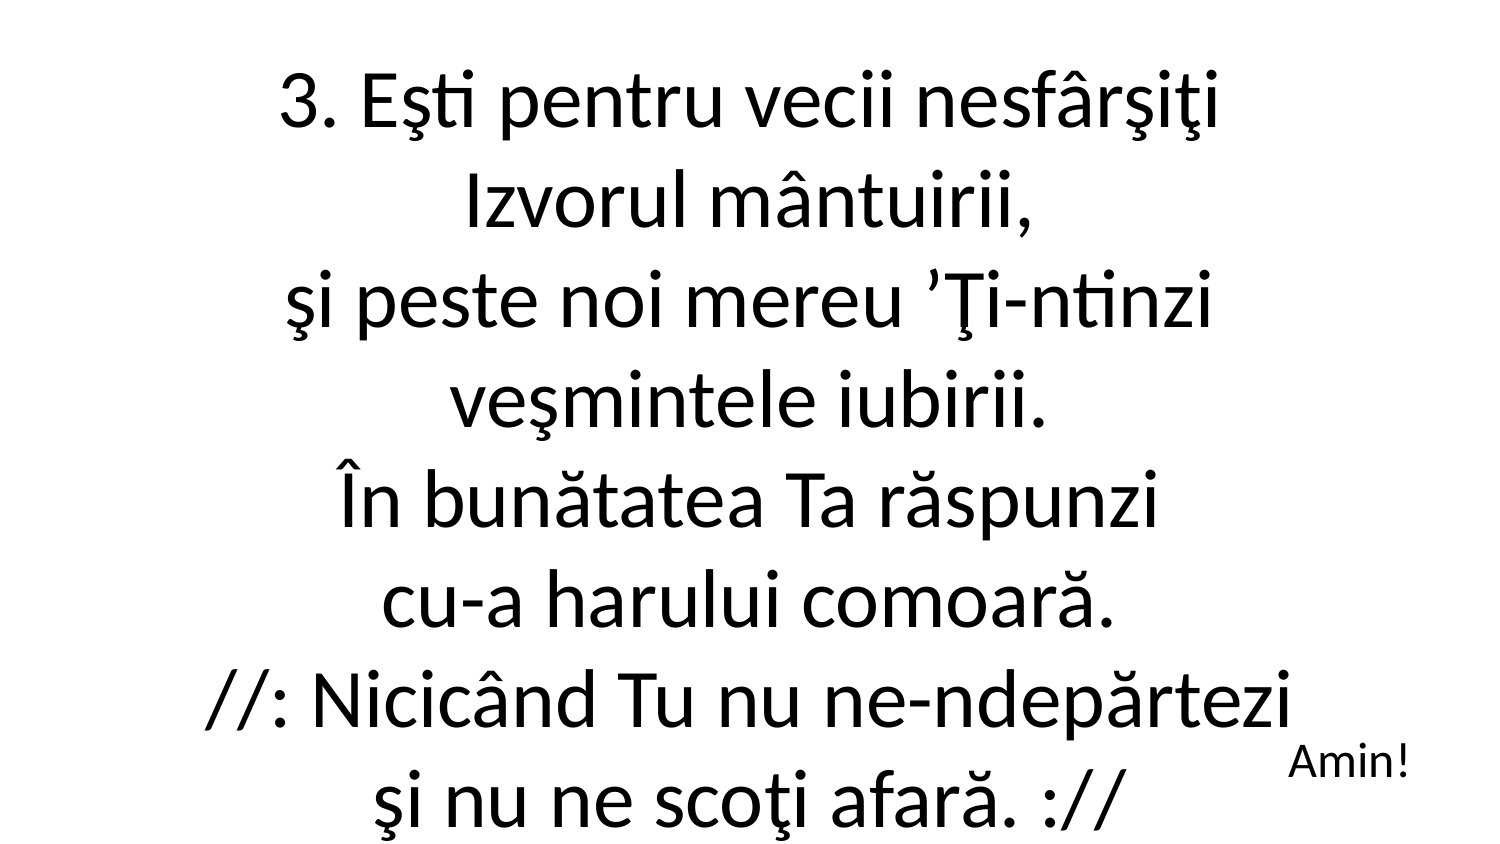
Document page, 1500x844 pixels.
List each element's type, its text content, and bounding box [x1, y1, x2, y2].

text_box 3. Eşti pentru vecii nesfârşiţi Izvorul mântuirii, şi peste noi mereu ʼŢi-ntinzi veşmintele iubirii. În bunătatea Ta răspunzi cu-a harului comoară. //: Nicicând Tu nu ne-ndepărtezi şi nu ne scoţi afară. :// [190, 0, 1310, 844]
text_box Amin! [1273, 674, 1427, 795]
